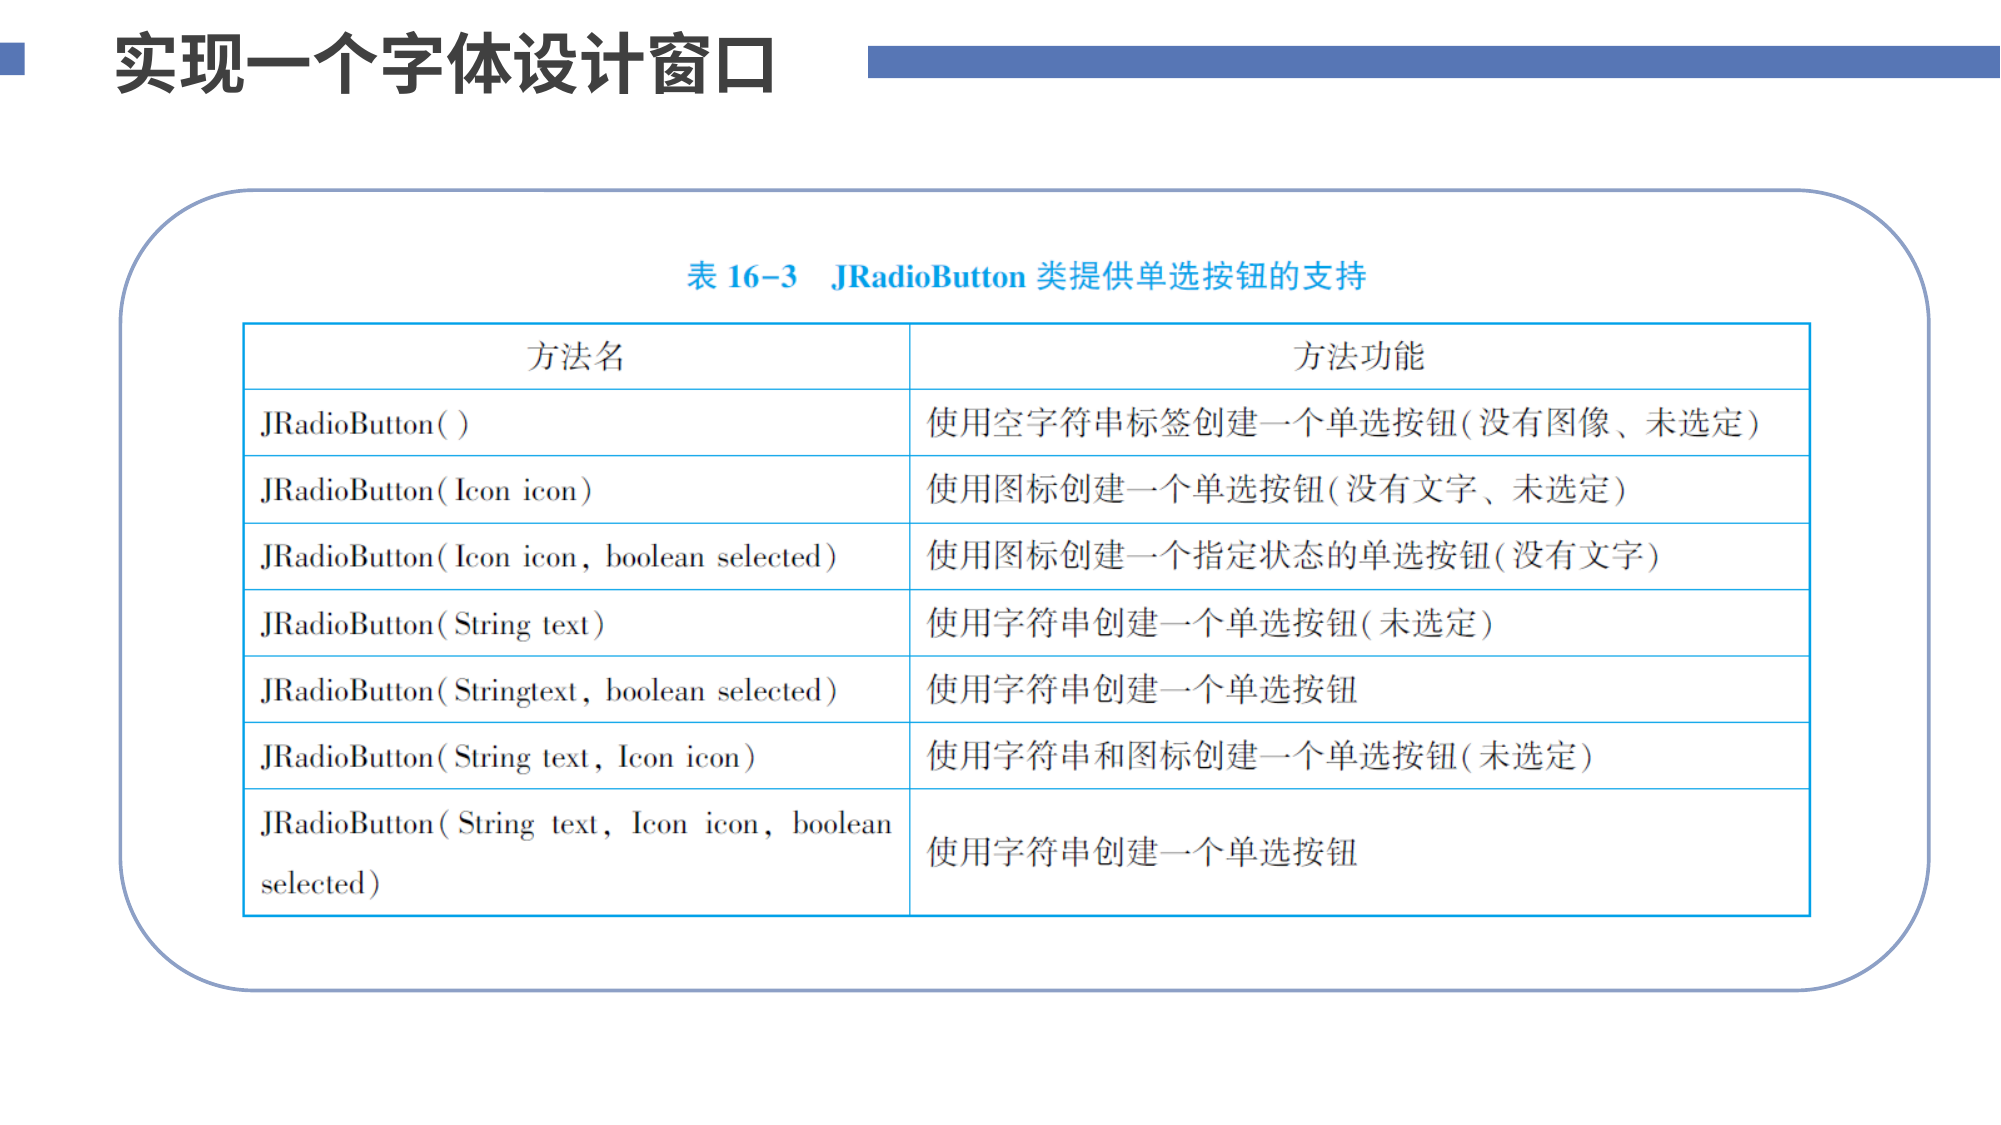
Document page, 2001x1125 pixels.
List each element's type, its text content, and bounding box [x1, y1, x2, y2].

picture [225, 241, 1825, 926]
text_box [119, 189, 1930, 992]
text_box [0, 41, 26, 76]
text_box 实现一个字体设计窗口 [112, 21, 781, 102]
text_box [867, 45, 2000, 79]
